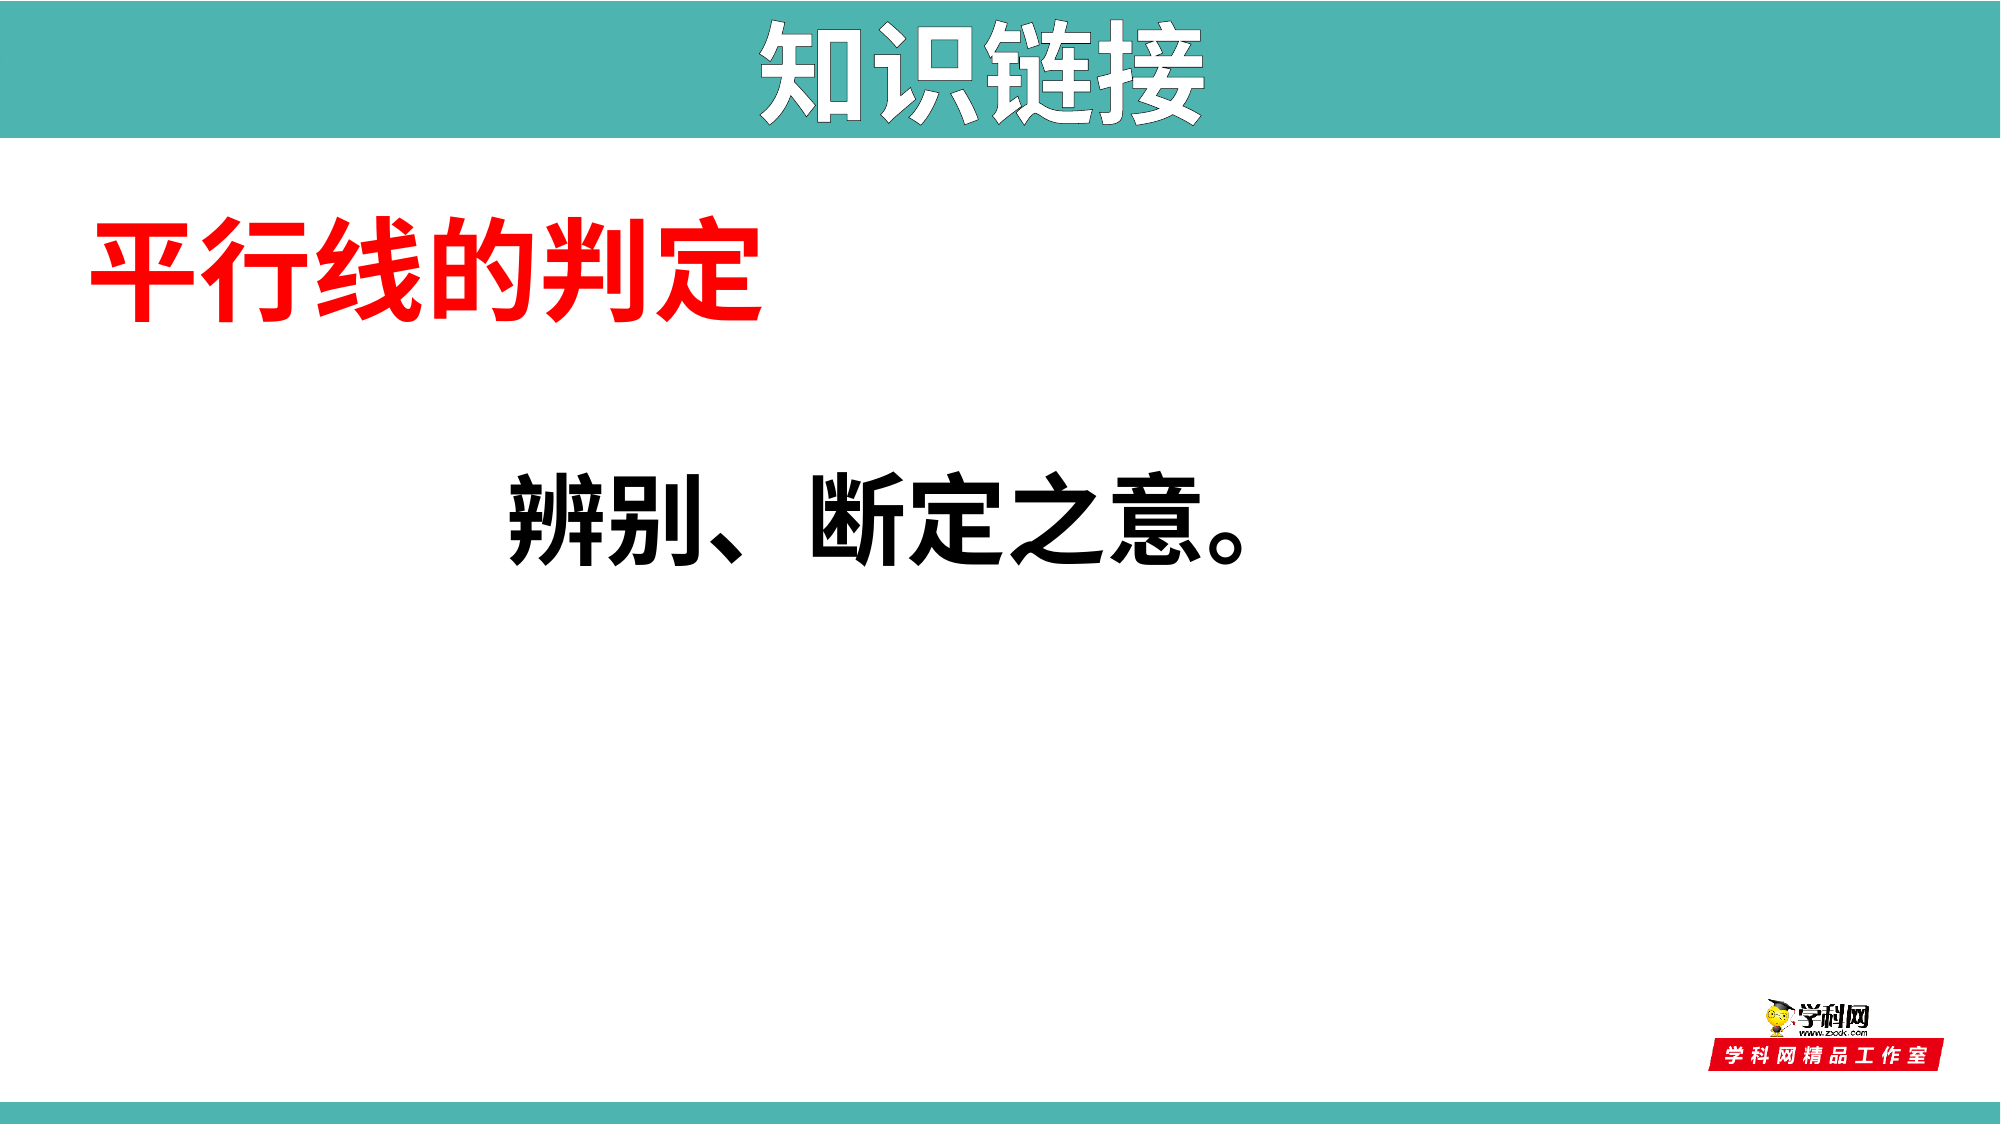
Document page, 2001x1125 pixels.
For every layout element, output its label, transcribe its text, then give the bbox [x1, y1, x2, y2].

text_box 辨别、断定之意。 [491, 414, 1426, 586]
picture [0, 1, 2001, 1124]
text_box 平行线的判定 [0, 192, 869, 343]
text_box 知识链接 [742, 0, 1223, 146]
